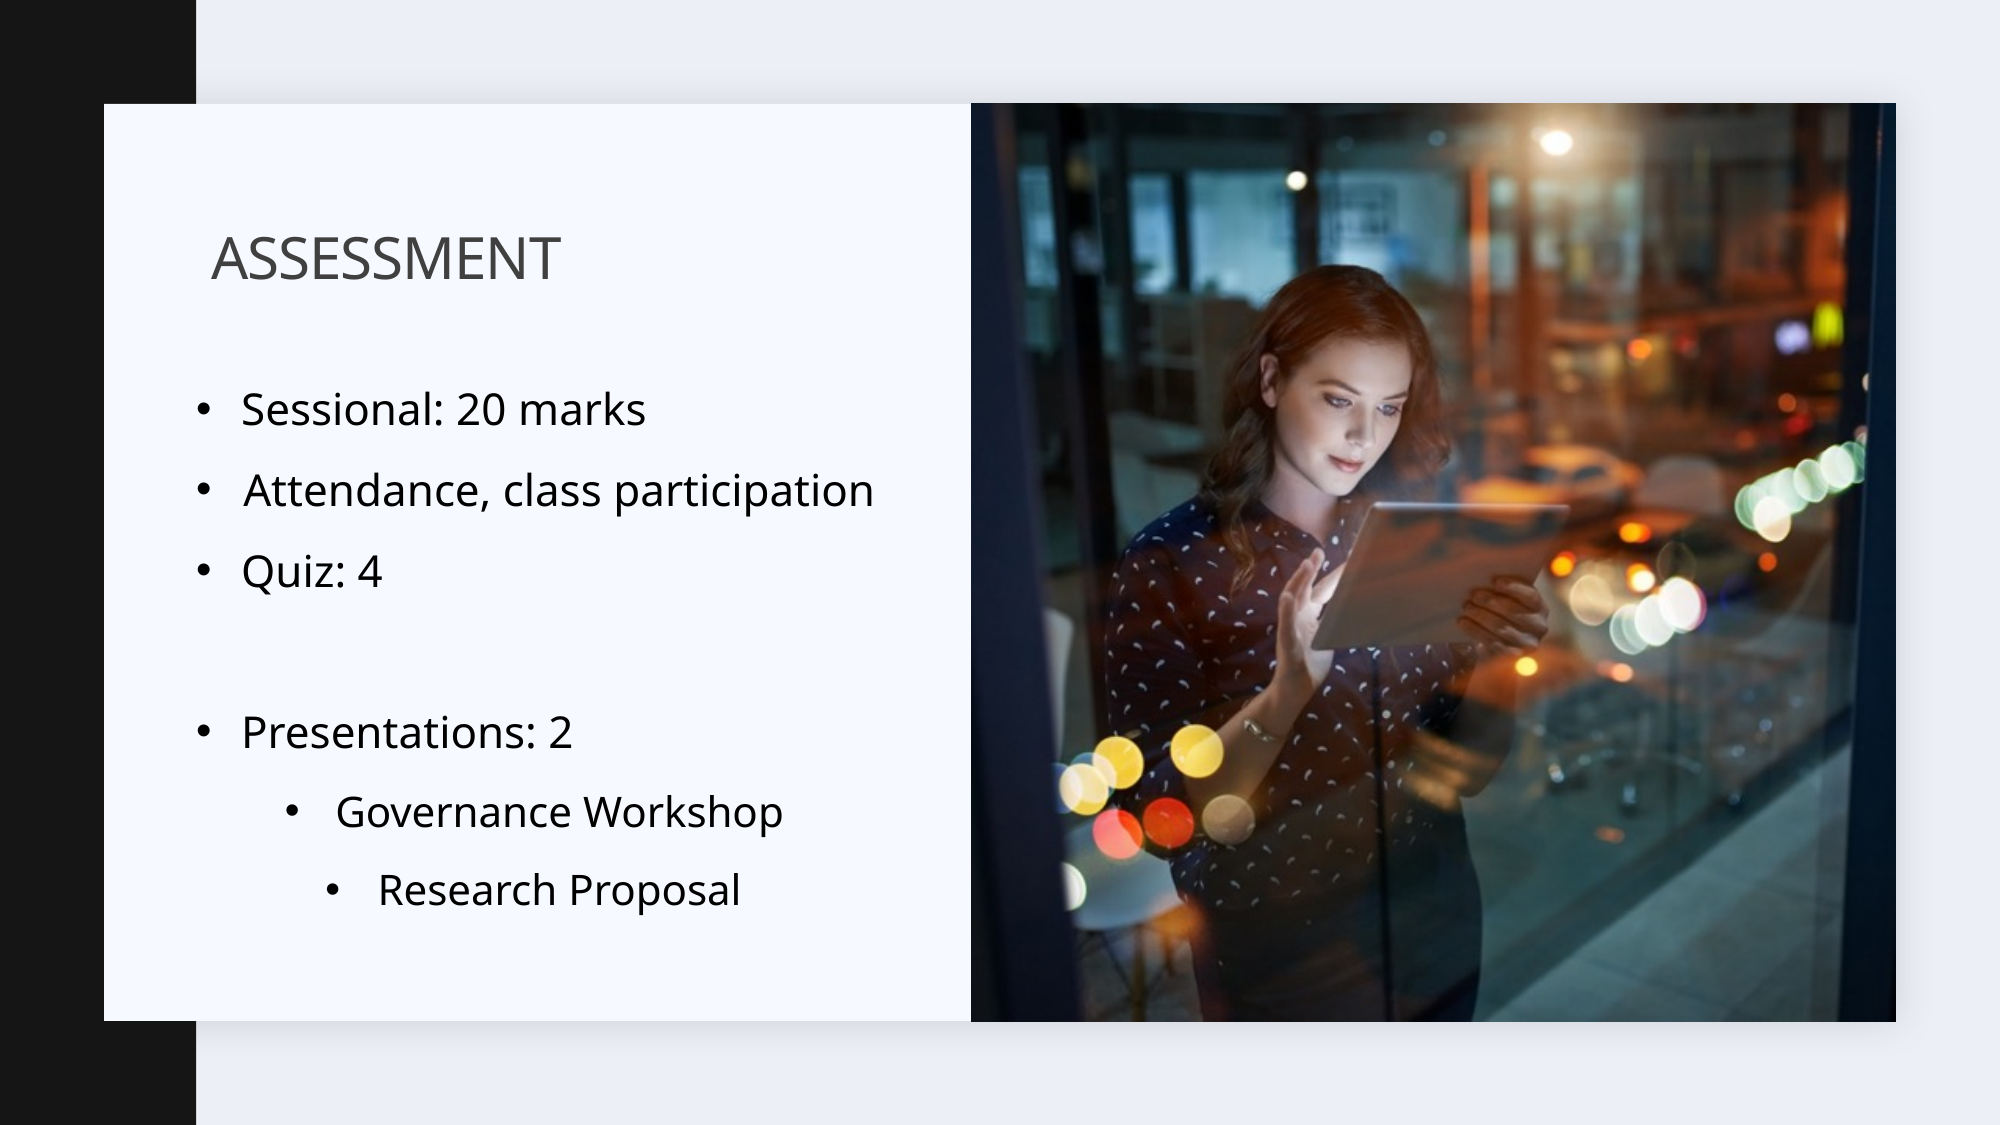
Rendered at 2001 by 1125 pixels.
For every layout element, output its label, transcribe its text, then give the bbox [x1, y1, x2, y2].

picture [971, 103, 1897, 1022]
list Sessional: 20 marks Attendance, class participation Quiz: 4 Presentations: 2 Governance Workshop Research Proposal [196, 374, 879, 971]
title Assessment [196, 154, 879, 367]
